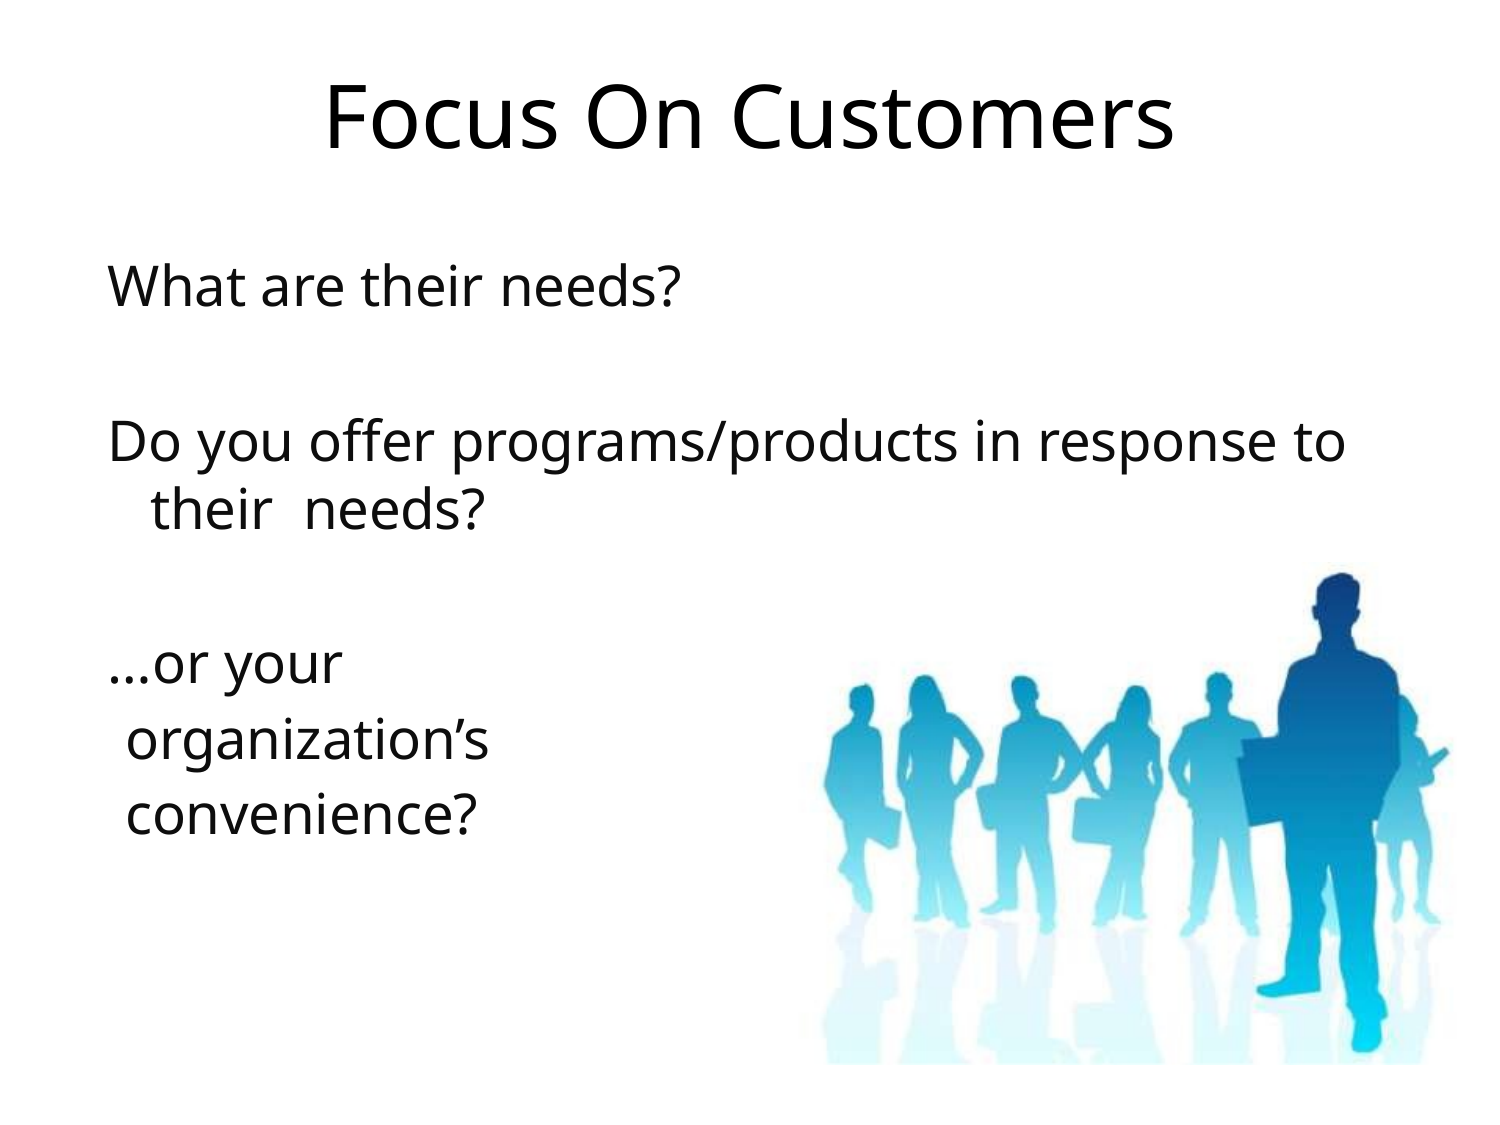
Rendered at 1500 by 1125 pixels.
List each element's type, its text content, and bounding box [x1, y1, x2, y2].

text_box [777, 562, 1488, 1065]
text_box What are their needs? Do you offer programs/products in response to their needs? …or your organization’s convenience? [105, 248, 1404, 847]
title Focus On Customers [112, 63, 1388, 175]
